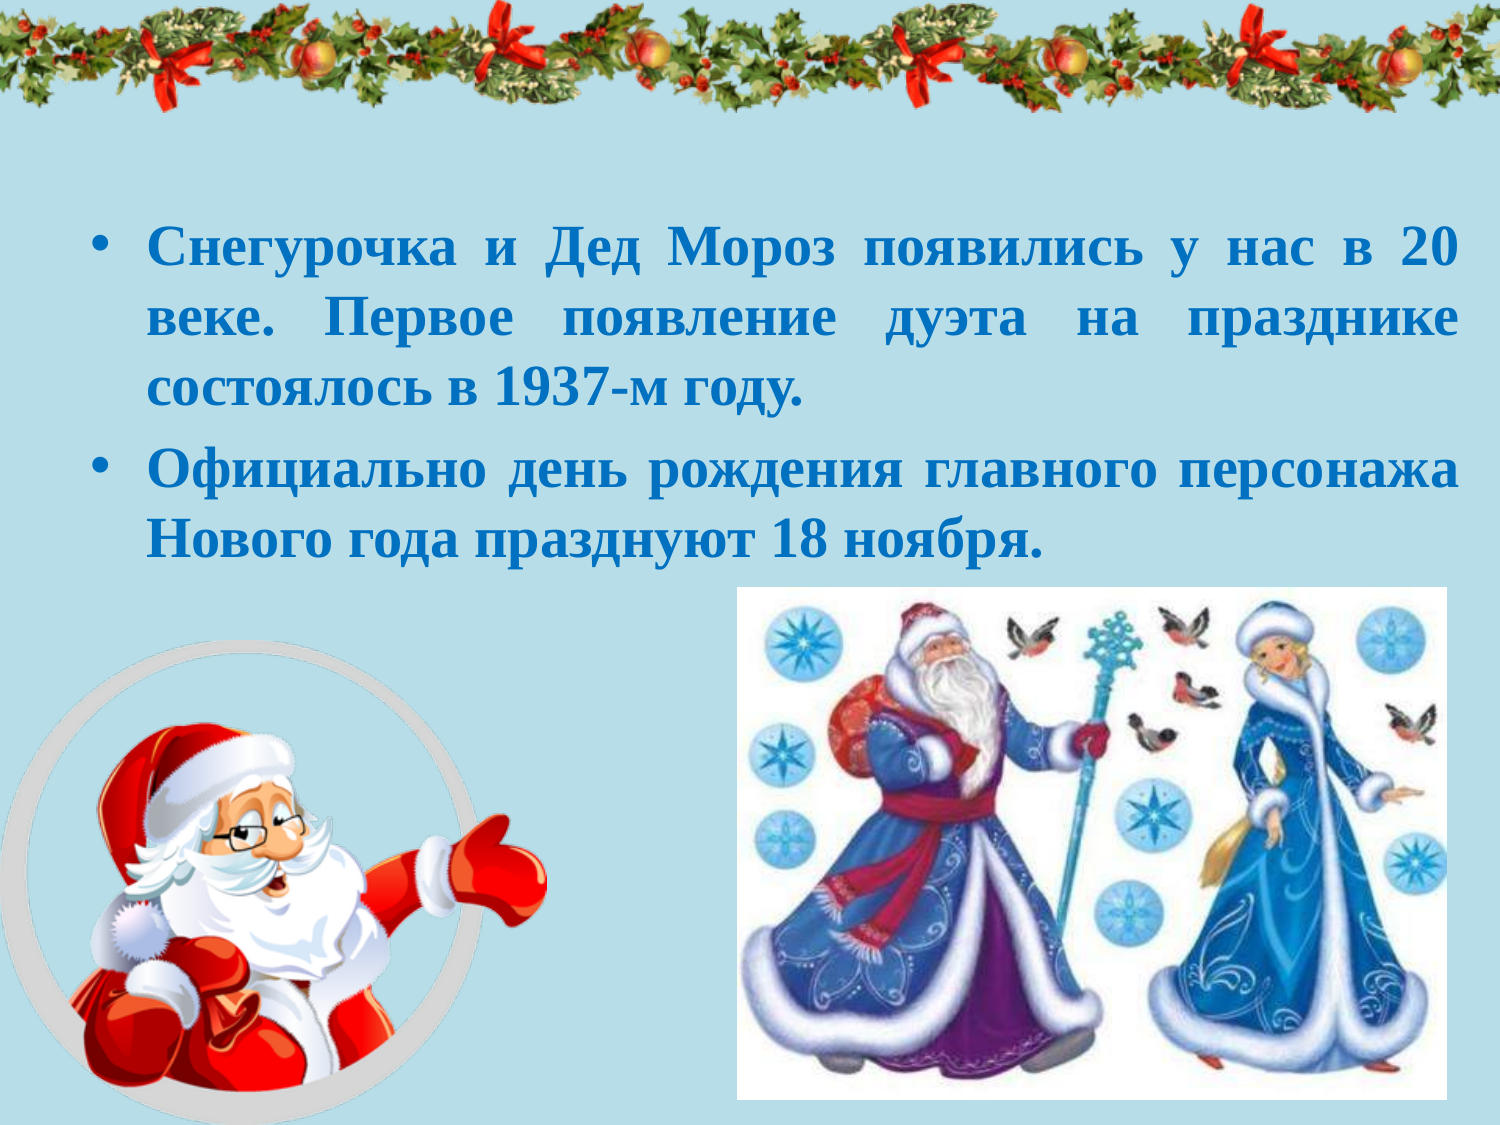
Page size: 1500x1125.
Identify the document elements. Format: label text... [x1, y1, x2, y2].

picture [0, 0, 1500, 113]
picture [737, 587, 1447, 1101]
picture [0, 640, 547, 1125]
list Снегурочка и Дед Мороз появились у нас в 20 веке. Первое появление дуэта на празднике состоялось в 1937-м году. Официально день рождения главного персонажа Нового года празднуют 18 ноября. [74, 199, 1476, 943]
